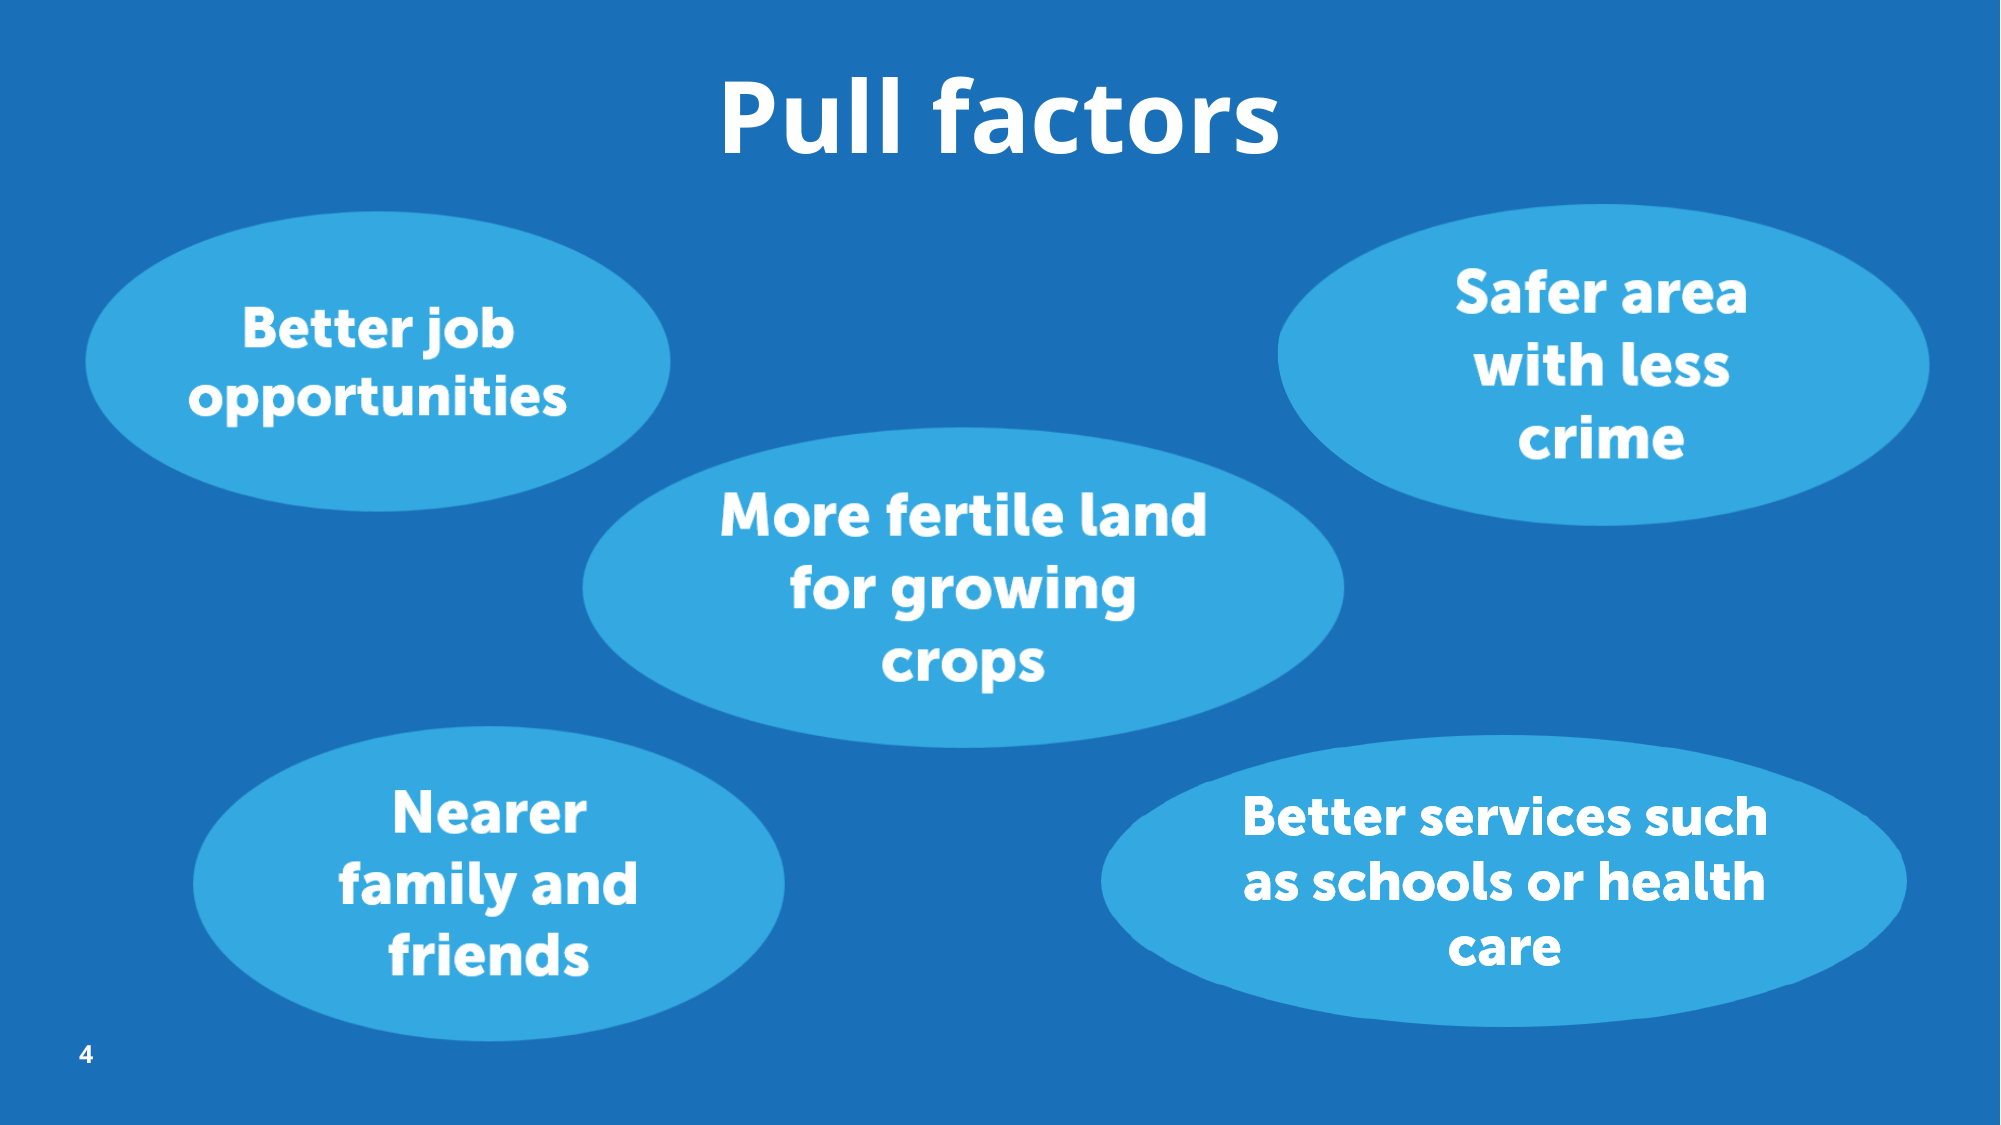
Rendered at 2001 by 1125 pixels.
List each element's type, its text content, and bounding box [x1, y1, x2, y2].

slide_number 4 [79, 1023, 157, 1073]
picture [49, 166, 1999, 1101]
title Pull factors [534, 46, 1466, 249]
